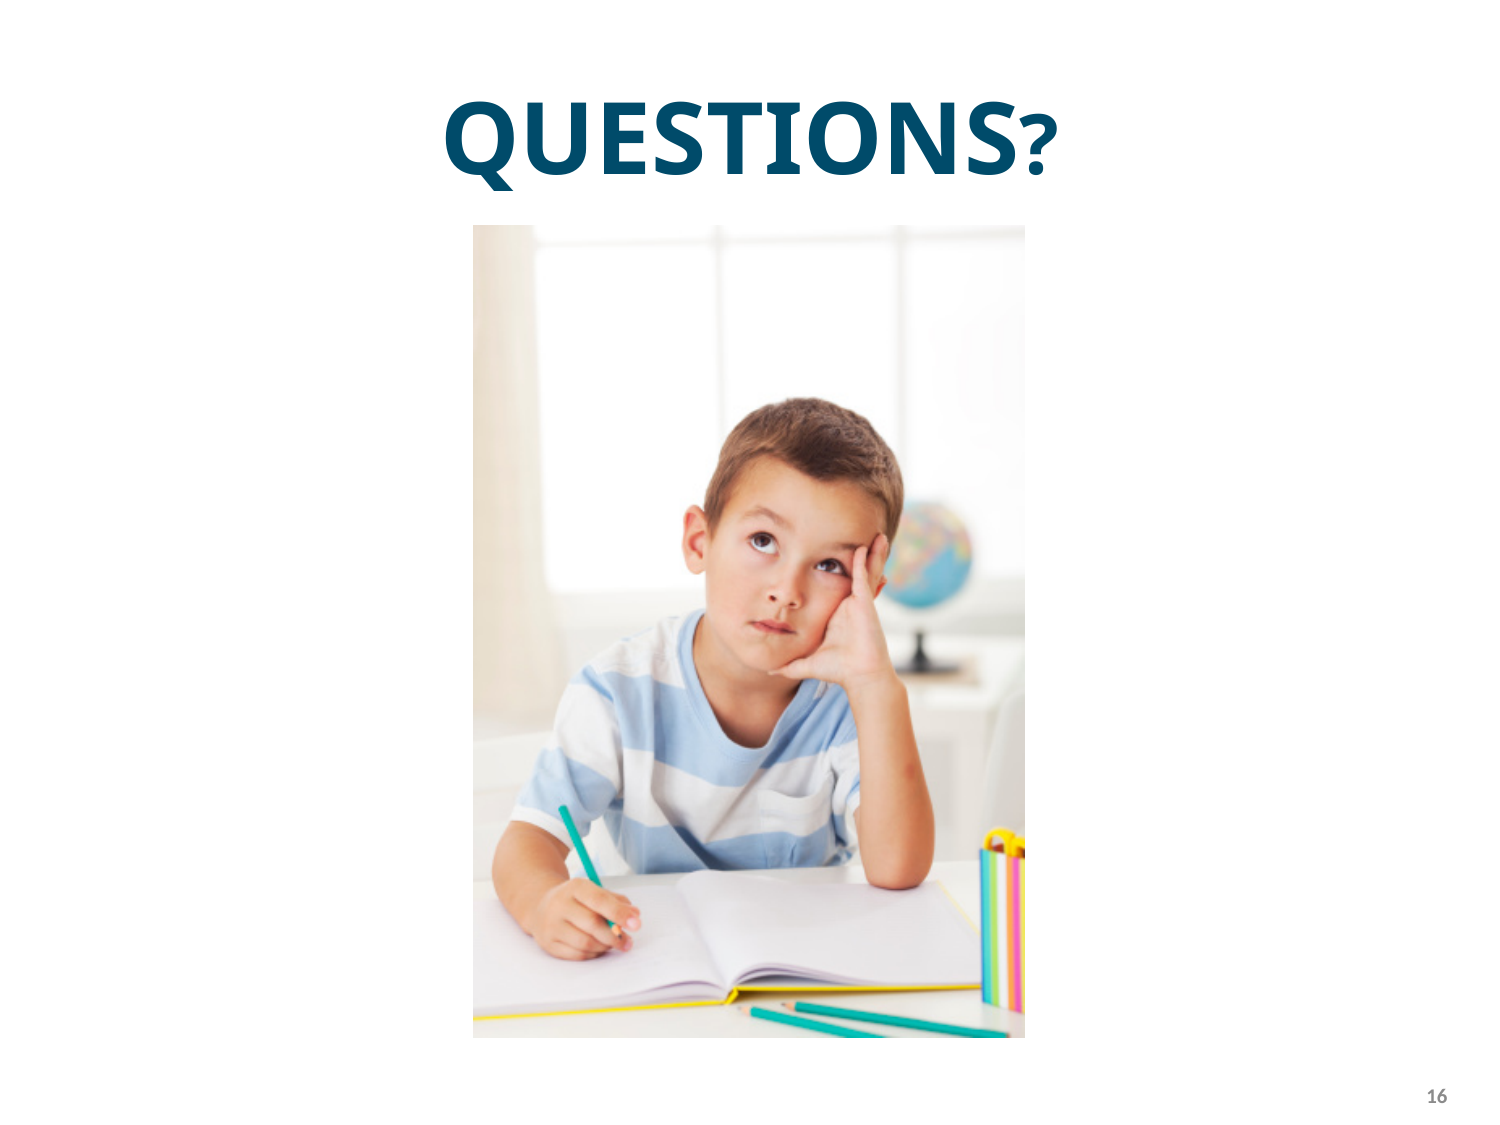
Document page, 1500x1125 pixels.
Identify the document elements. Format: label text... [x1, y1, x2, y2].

picture [473, 225, 1026, 1038]
slide_number 16 [1112, 1077, 1463, 1113]
title Questions? [75, 50, 1425, 221]
